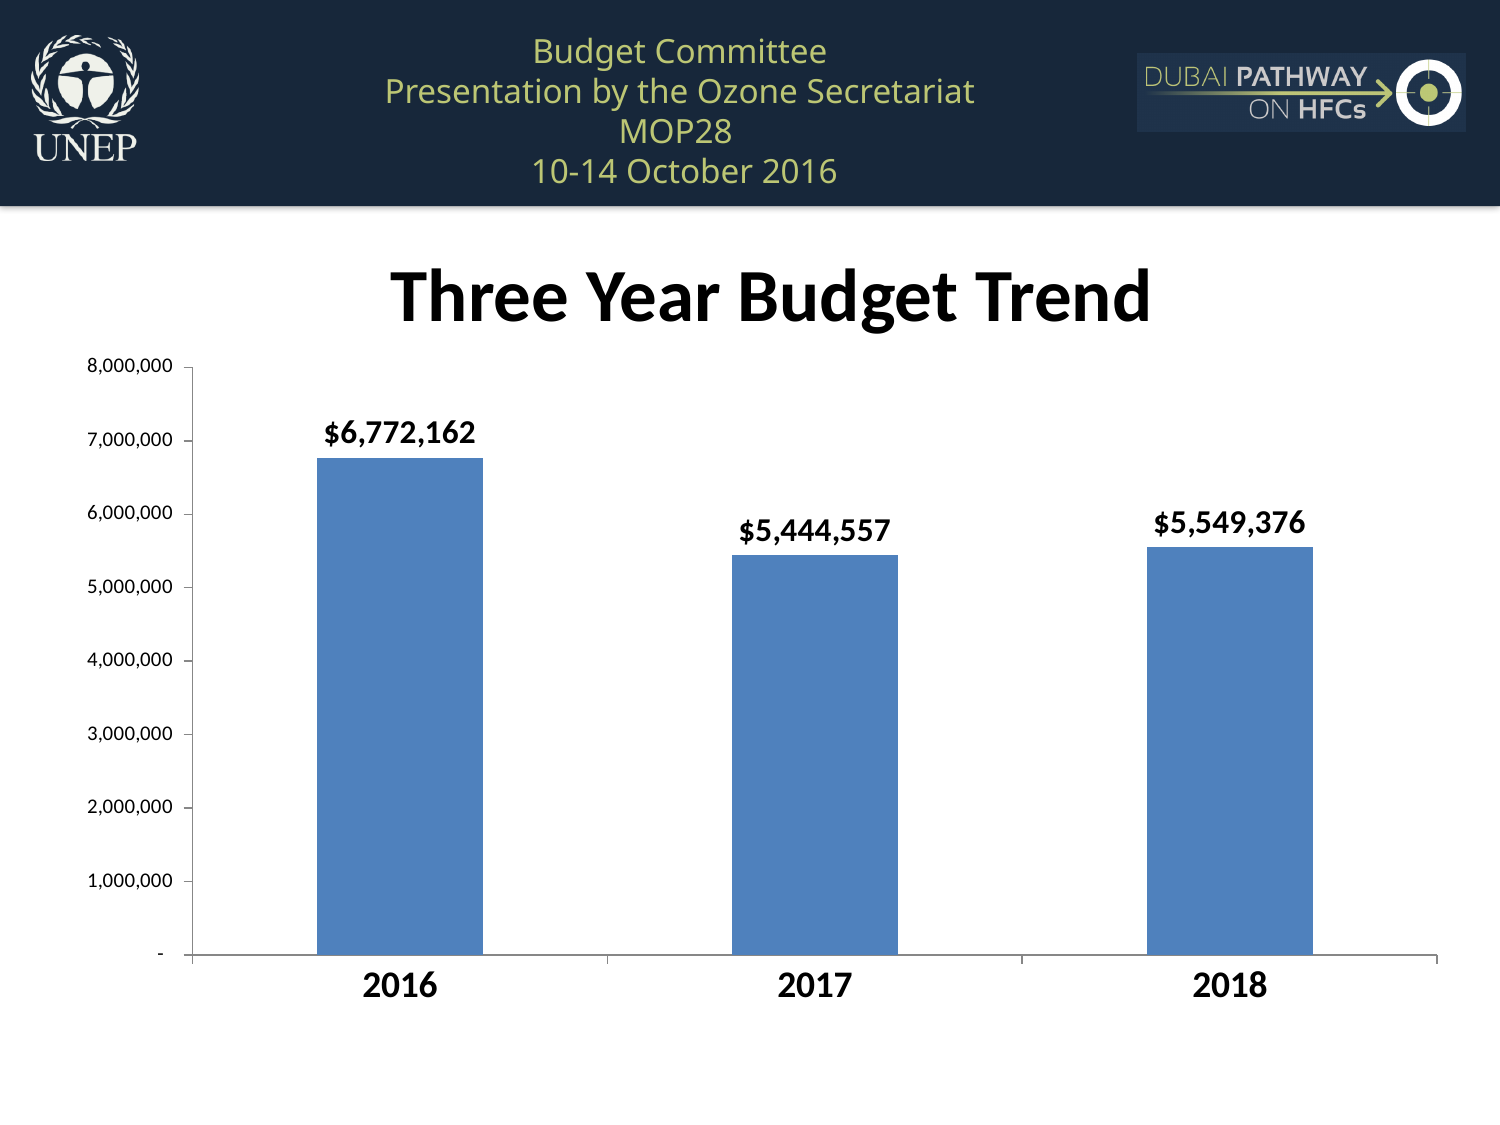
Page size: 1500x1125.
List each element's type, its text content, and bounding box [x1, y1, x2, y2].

picture [31, 35, 140, 161]
text_box Three Year Budget Trend [242, 239, 1302, 342]
chart [53, 343, 1466, 1022]
text_box Budget Committee Presentation by the Ozone Secretariat MOP28 10-14 October 2016 [276, 23, 1093, 198]
text_box [0, 0, 1500, 207]
picture [1137, 53, 1466, 132]
